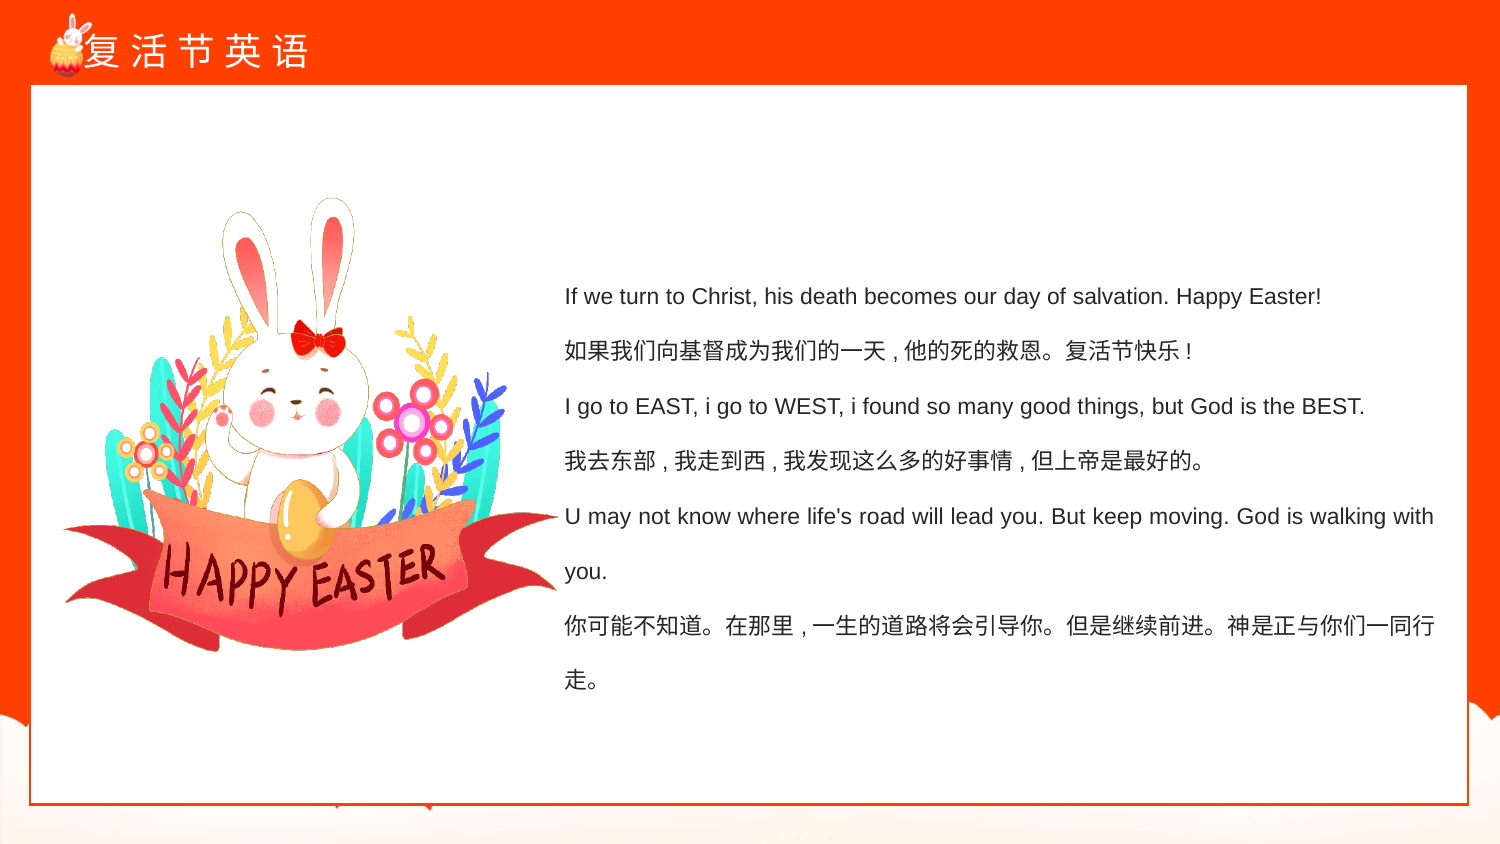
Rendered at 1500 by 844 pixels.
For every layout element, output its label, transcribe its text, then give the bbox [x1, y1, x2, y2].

picture [0, 0, 1500, 844]
text_box If we turn to Christ, his death becomes our day of salvation. Happy Easter! 如果我们向基督成为我们的一天,他的死的救恩。复活节快乐! I go to EAST, i go to WEST, i found so many good things, but God is the BEST. 我去东部,我走到西,我发现这么多的好事情,但上帝是最好的。 U may not know where life's road will lead you. But keep moving. God is walking with you. 你可能不知道。在那里,一生的道路将会引导你。但是继续前进。神是正与你们一同行走。 [588, 246, 1450, 701]
